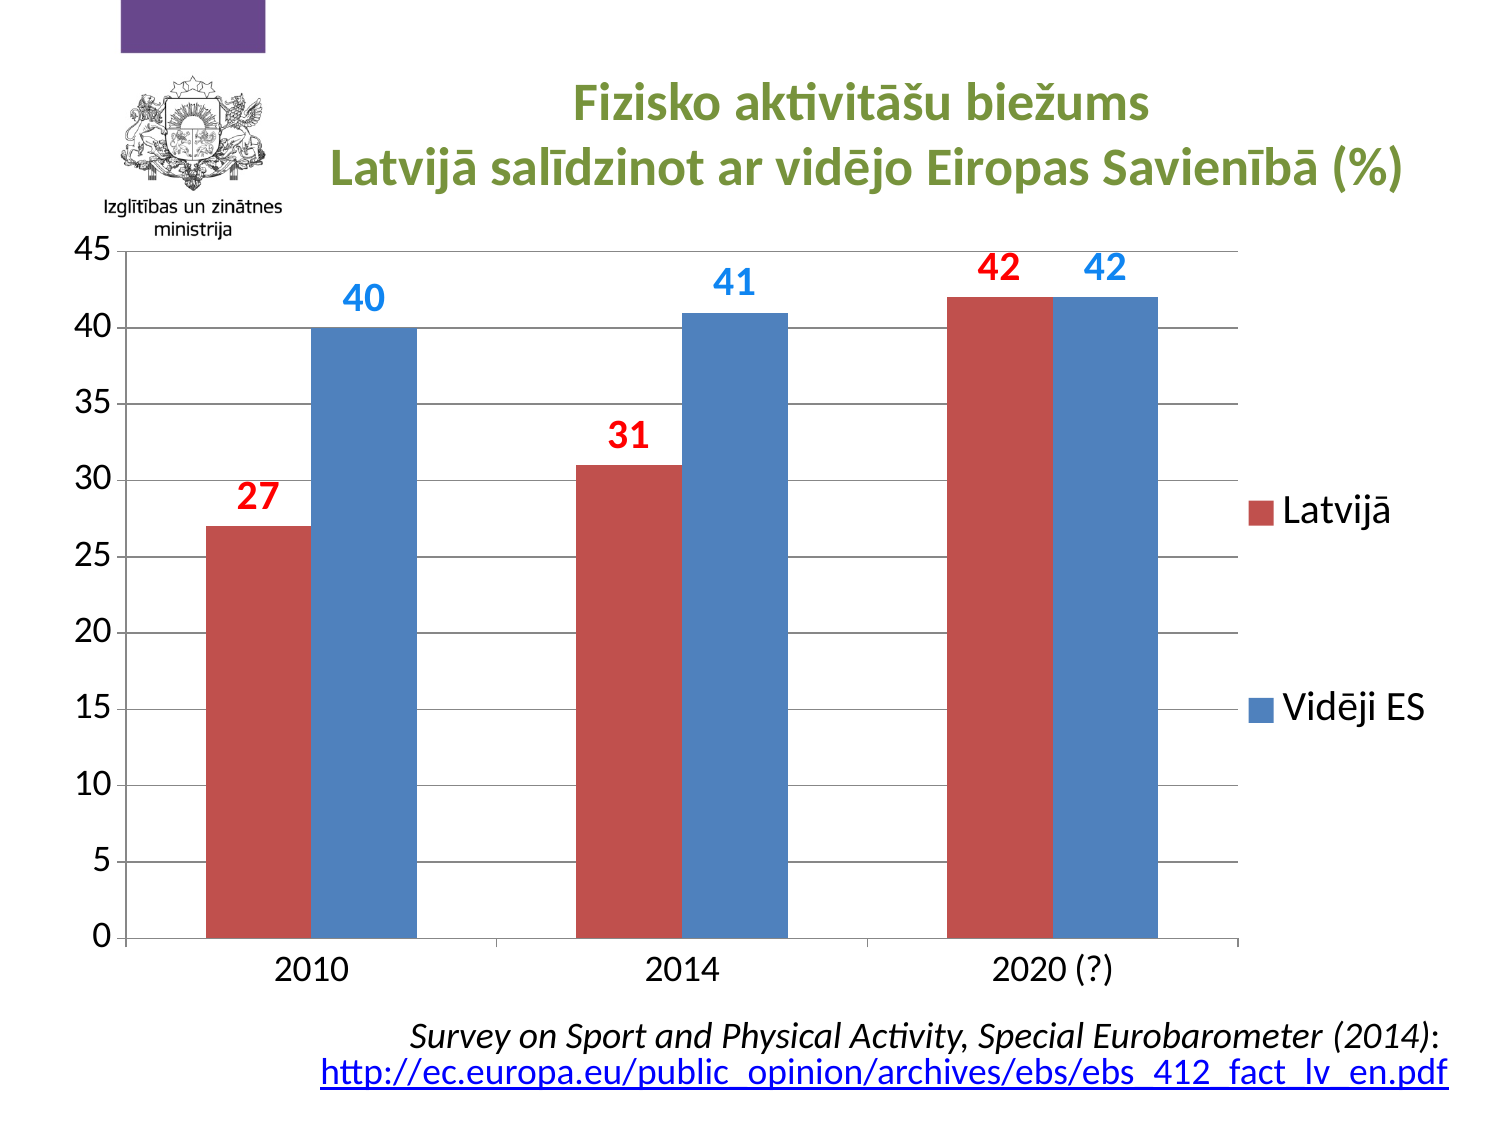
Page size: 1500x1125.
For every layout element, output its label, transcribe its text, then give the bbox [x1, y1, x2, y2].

chart [49, 224, 1465, 1013]
picture [48, 0, 338, 322]
text_box Fizisko aktivitāšu biežums Latvijā salīdzinot ar vidējo Eiropas Savienībā (%) [341, 37, 1500, 225]
text_box Survey on Sport and Physical Activity, Special Eurobarometer (2014): http://ec.europa.eu/public_opinion/archives/ebs/ebs_412_fact_lv_en.pdf [299, 1021, 1464, 1125]
